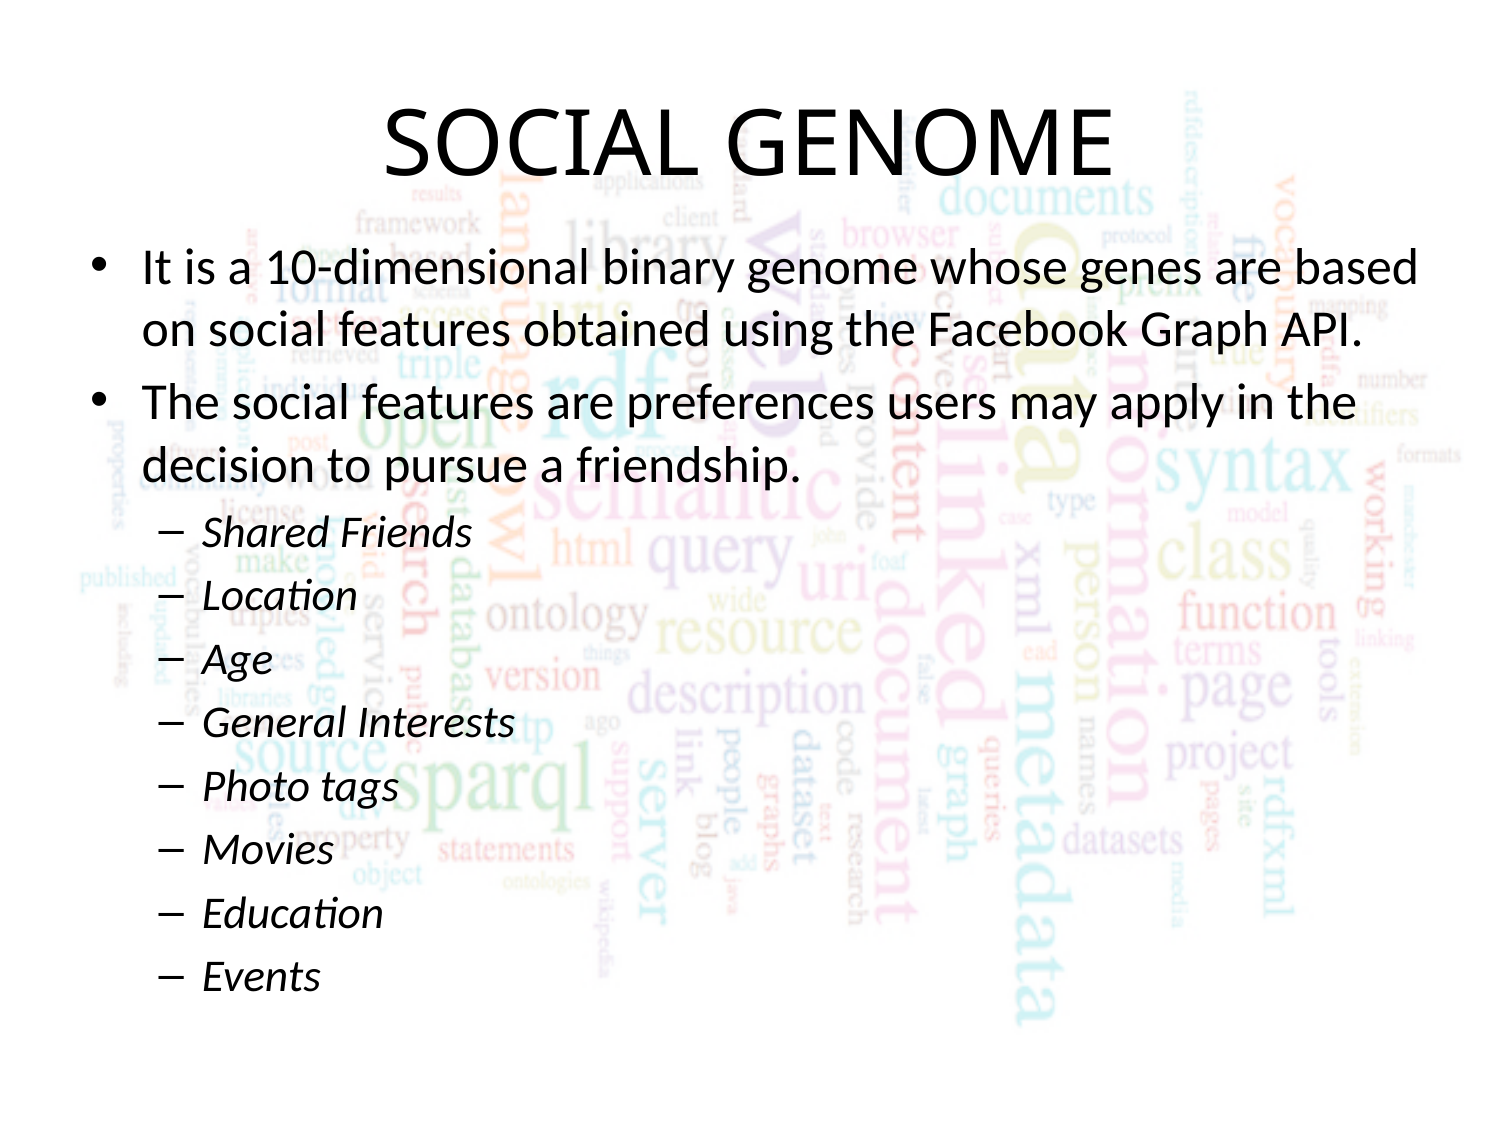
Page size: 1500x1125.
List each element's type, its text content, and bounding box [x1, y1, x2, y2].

title SOCIAL GENOME [75, 45, 1425, 224]
list It is a 10-dimensional binary genome whose genes are based on social features obtained using the Facebook Graph API. The social features are preferences users may apply in the decision to pursue a friendship. Shared Friends Location Age General Interests Photo tags Movies Education Events [75, 224, 1438, 1075]
